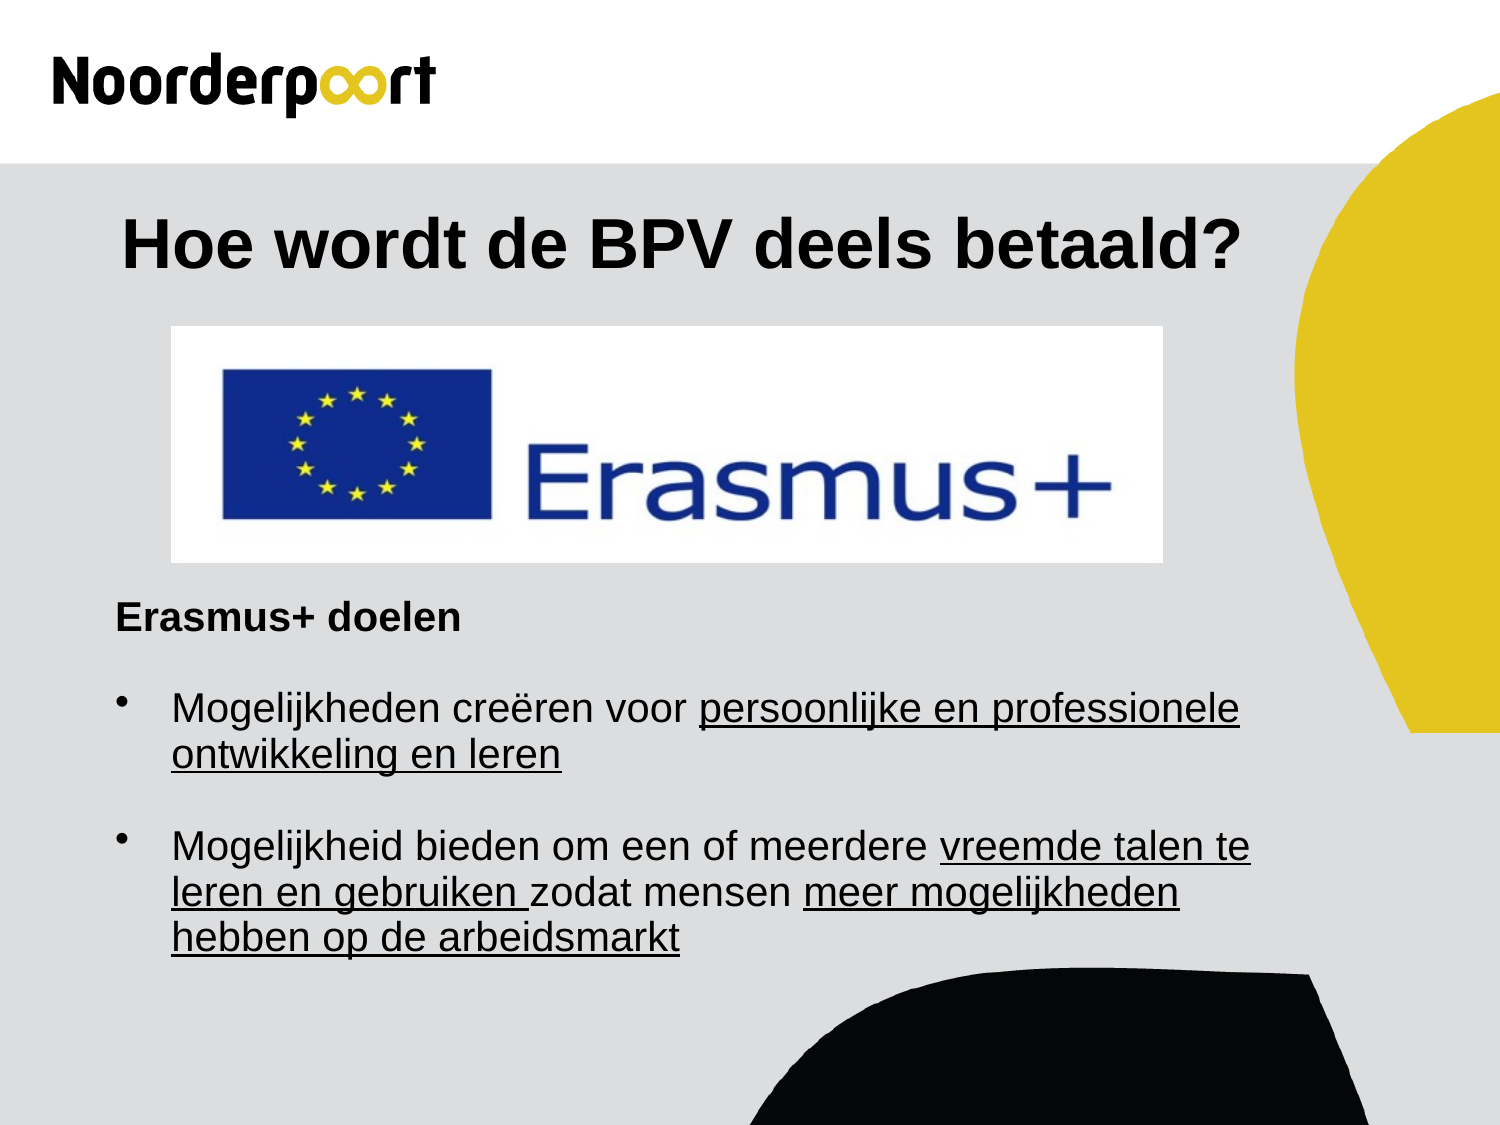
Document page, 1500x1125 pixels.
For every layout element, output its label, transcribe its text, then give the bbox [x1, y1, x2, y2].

picture [0, 0, 1500, 1125]
title Hoe wordt de BPV deels betaald? [106, 187, 1290, 294]
list Erasmus+ doelen Mogelijkheden creëren voor persoonlijke en professionele ontwikkeling en leren Mogelijkheid bieden om een of meerdere vreemde talen te leren en gebruiken zodat mensen meer mogelijkheden hebben op de arbeidsmarkt [100, 586, 1294, 1031]
